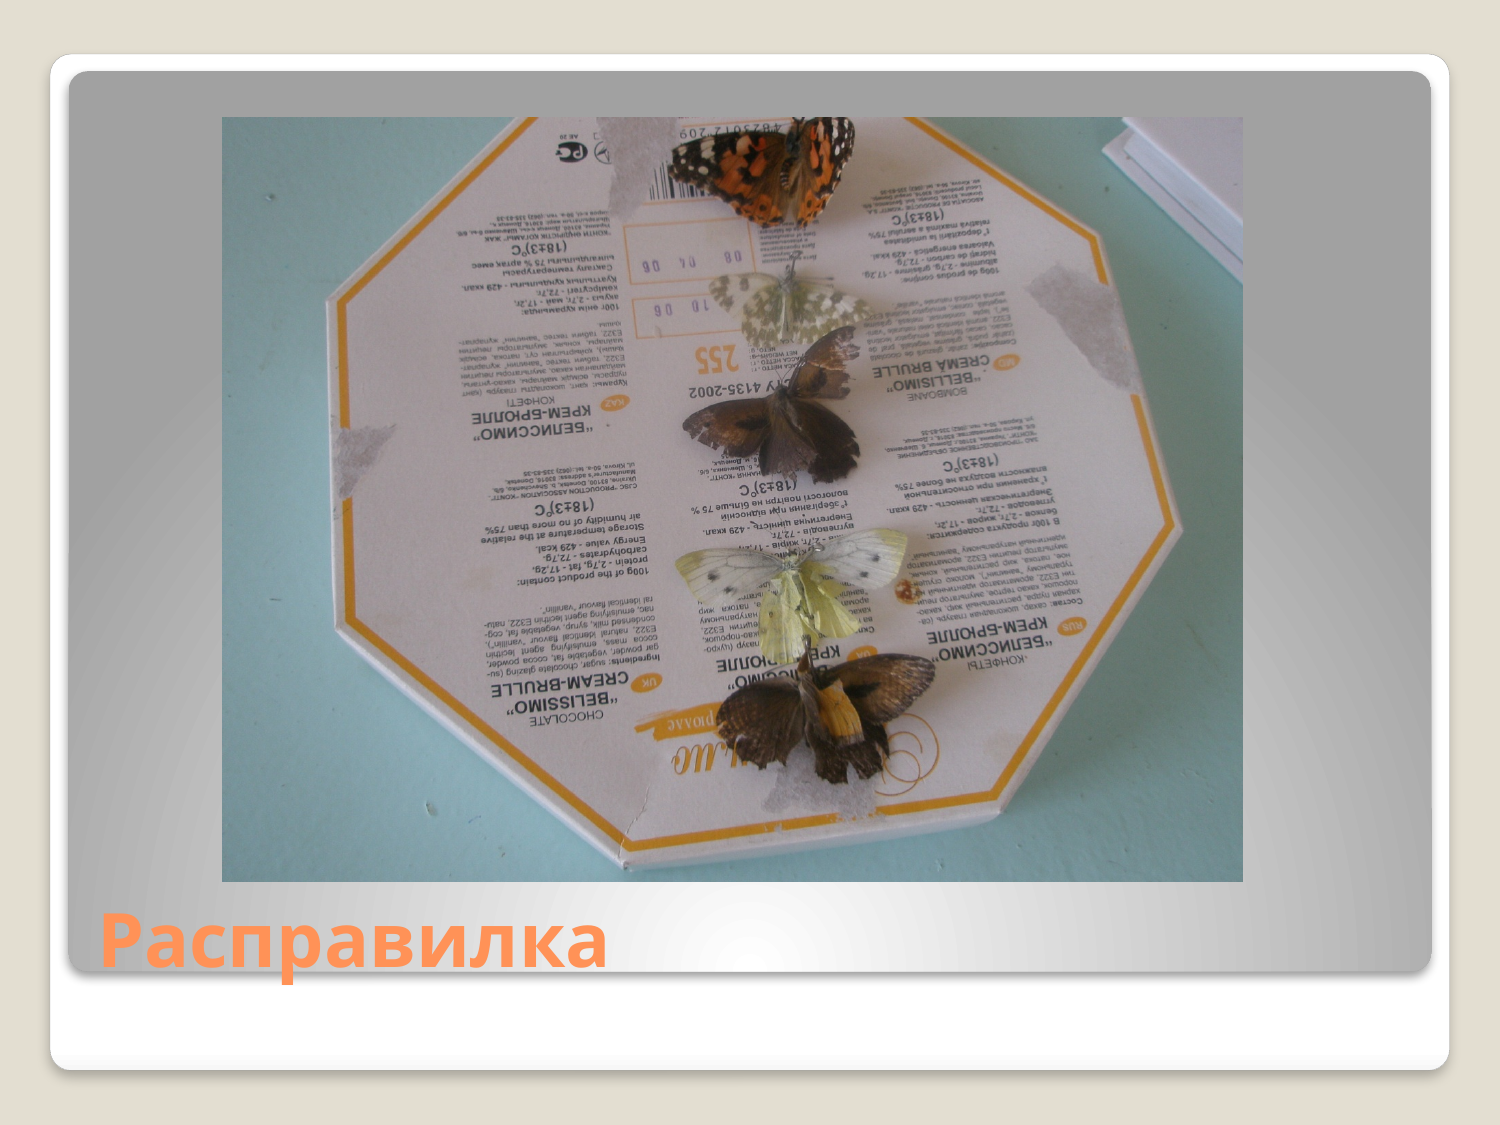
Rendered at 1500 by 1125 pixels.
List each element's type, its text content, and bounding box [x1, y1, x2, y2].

title Расправилка [82, 817, 1425, 990]
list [222, 116, 1243, 882]
